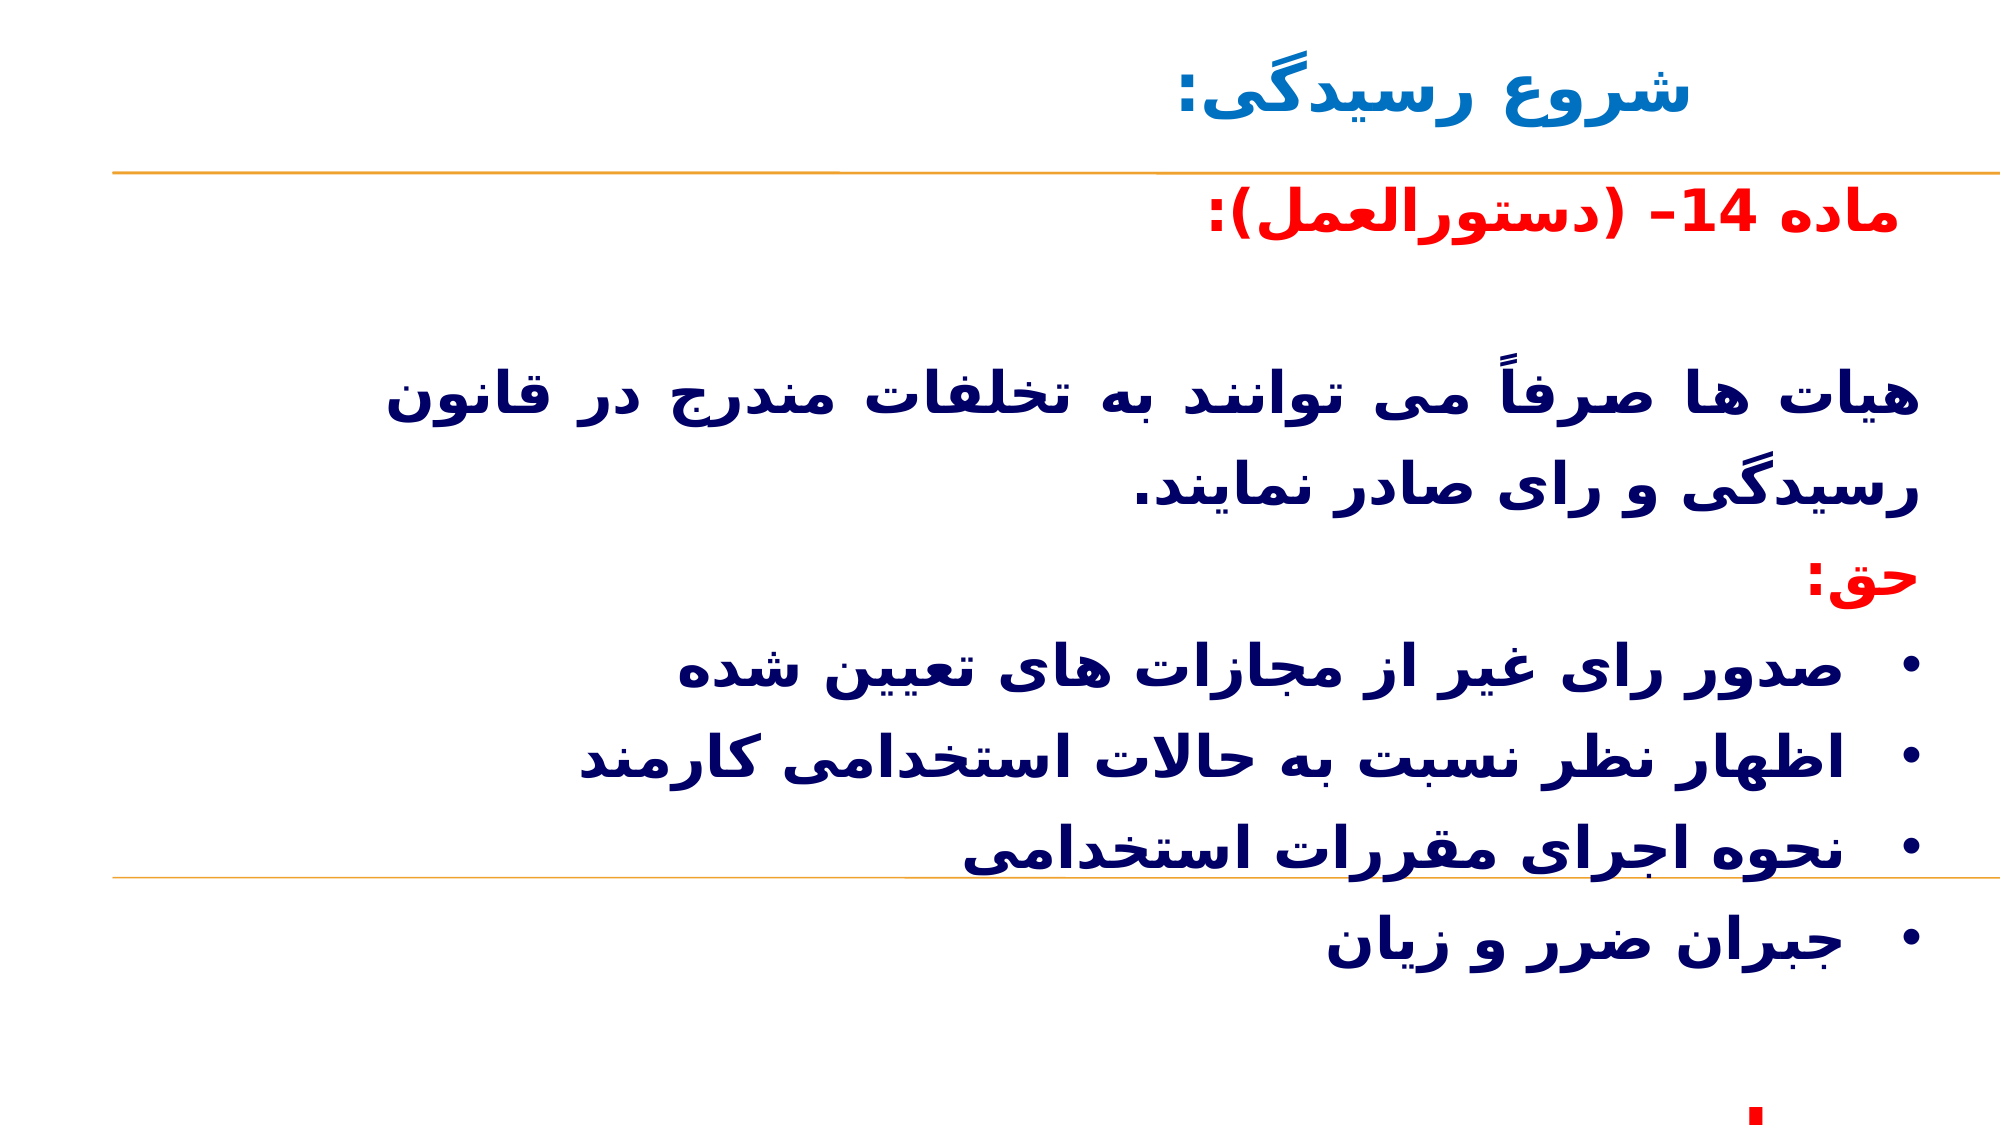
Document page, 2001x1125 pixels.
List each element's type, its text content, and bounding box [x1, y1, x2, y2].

text_box ‌ ماده 14– (دستورالعمل): هیات ها صرفاً می توانند به تخلفات مندرج در قانون رسیدگی و رای صادر نمایند. حق: صدور رای غیر از مجازات های تعیین شده اظهار نظر نسبت به حالات استخدامی کارمند نحوه اجرای مقررات استخدامی جبران ضرر و زیان ندارند [364, 313, 1937, 1110]
text_box شروع رسیدگی: [269, 32, 1715, 138]
